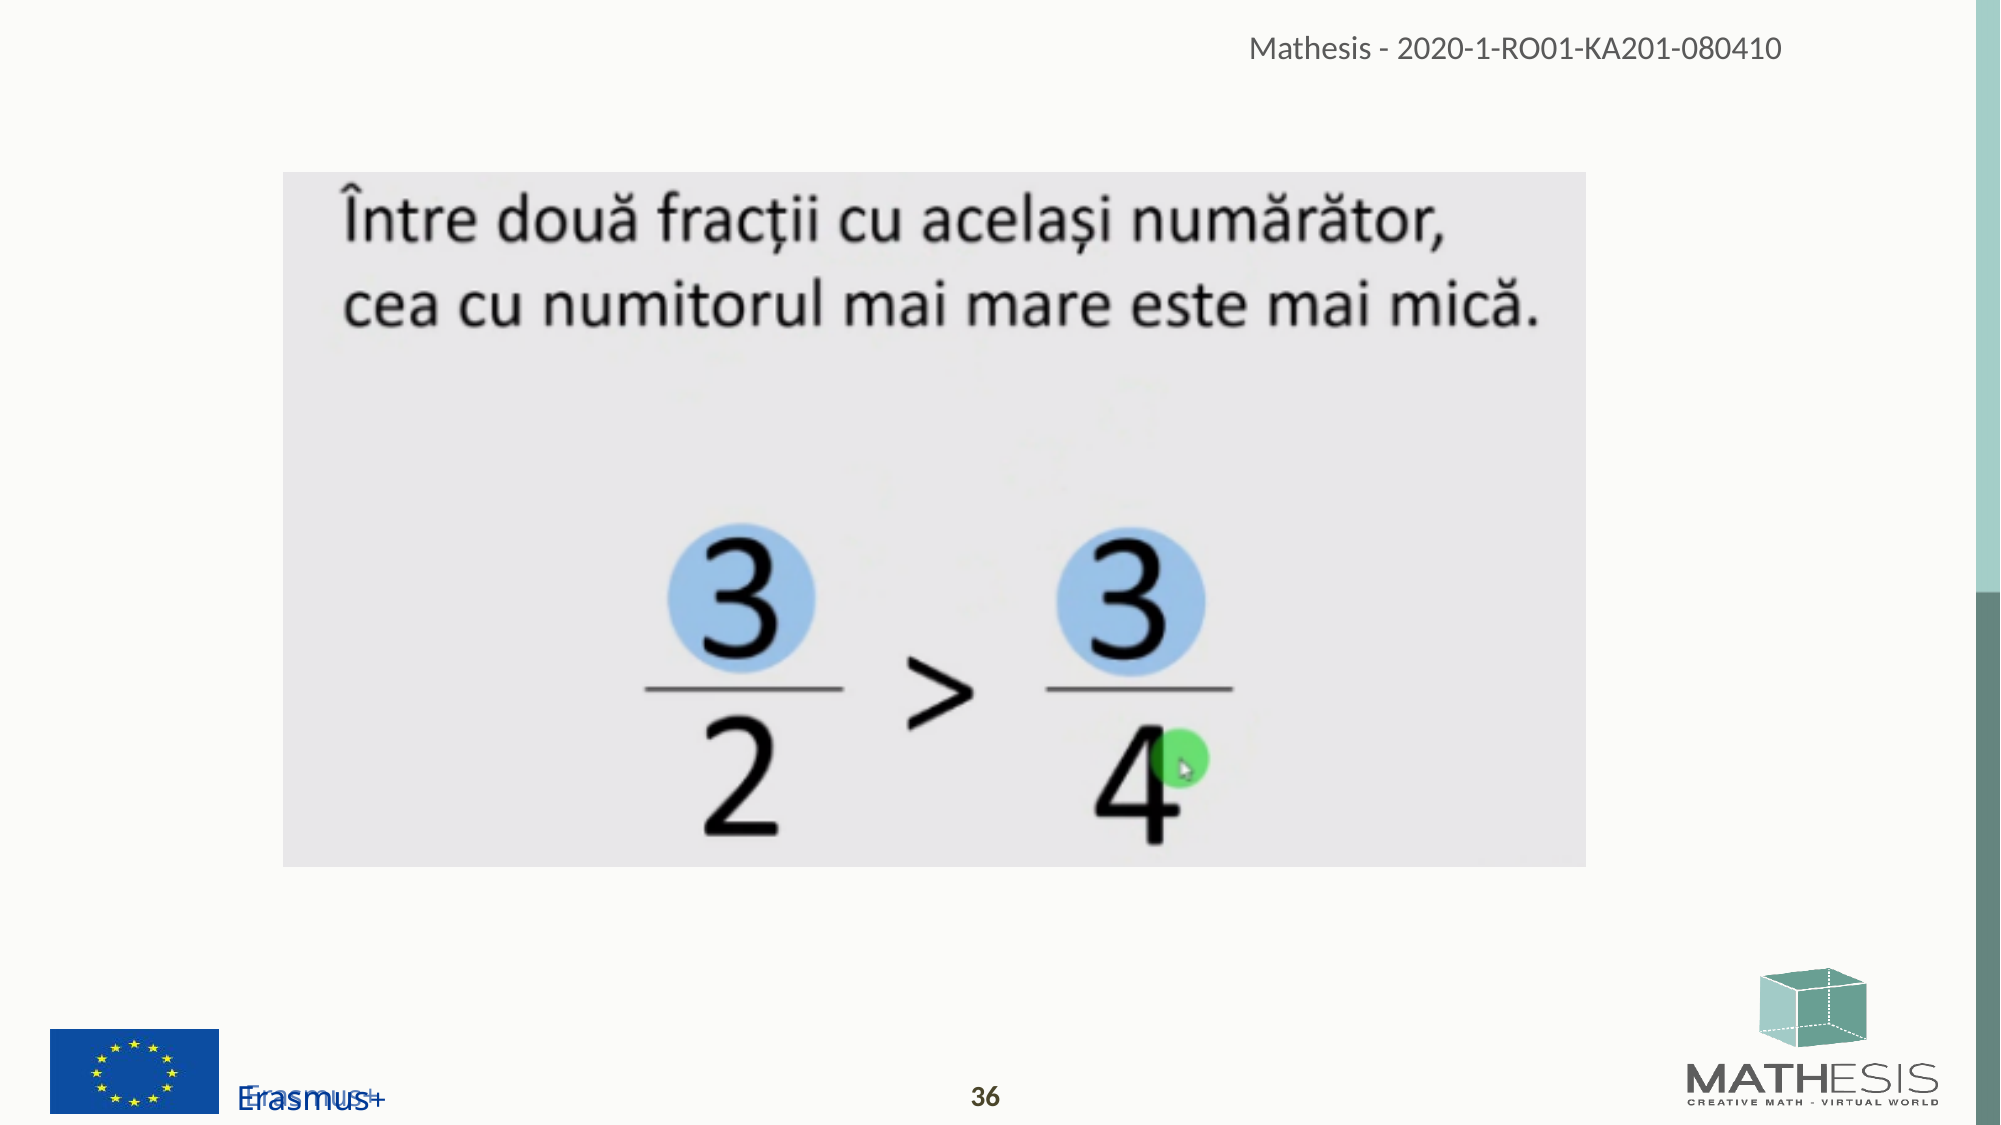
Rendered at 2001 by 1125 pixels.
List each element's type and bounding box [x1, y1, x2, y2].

picture [283, 172, 1586, 867]
picture [50, 1029, 219, 1114]
